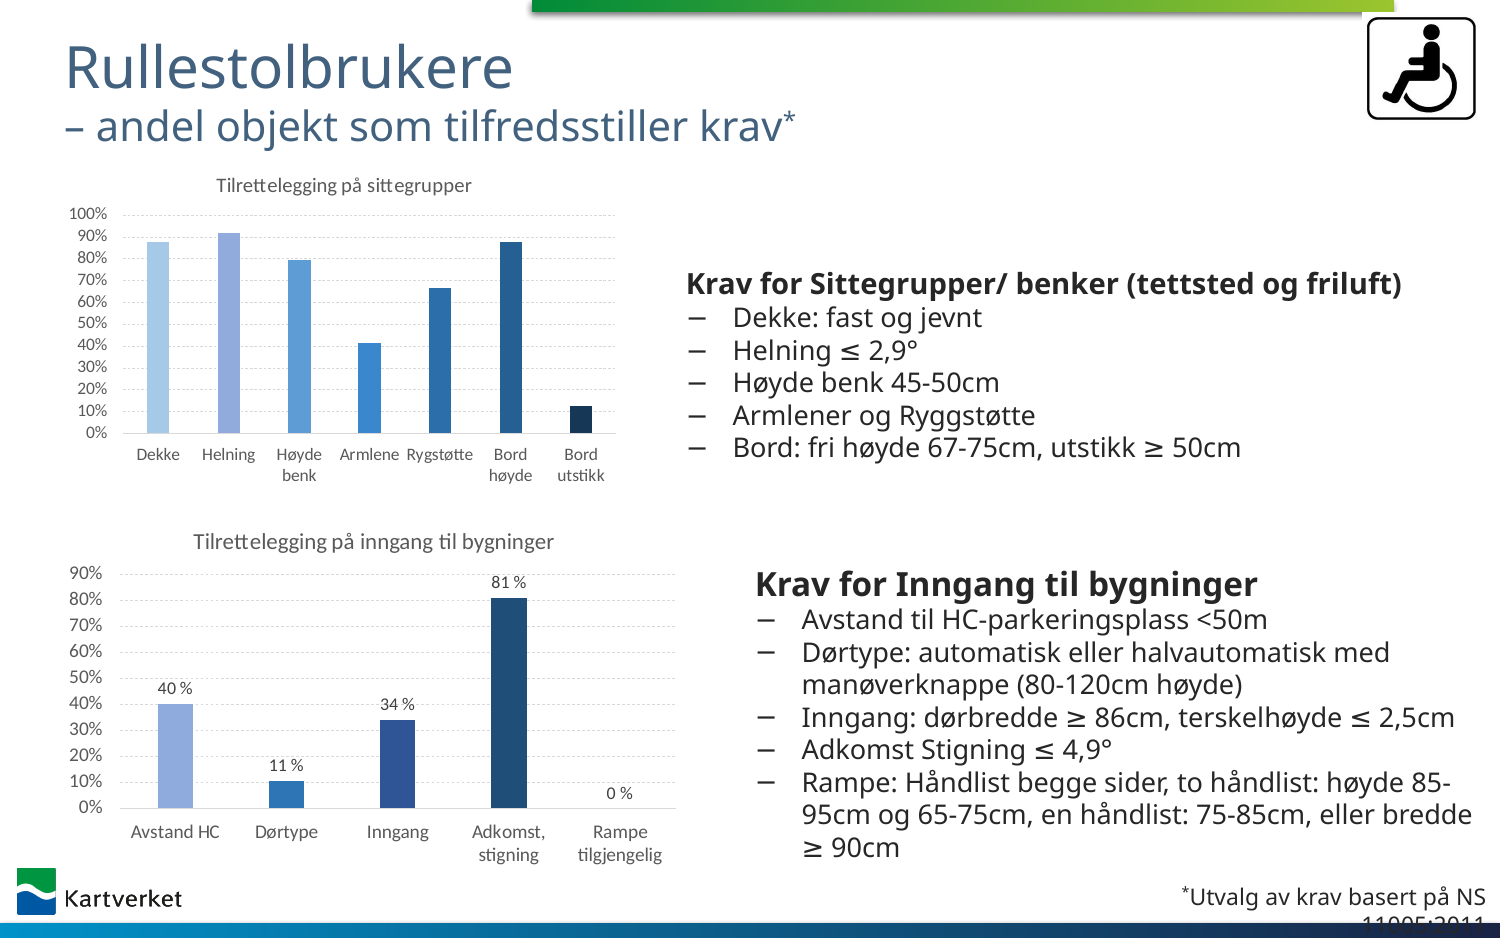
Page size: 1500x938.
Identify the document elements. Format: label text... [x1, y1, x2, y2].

text_box Krav for Sittegrupper/ benker (tettsted og friluft) Dekke: fast og jevnt Helning ≤ 2,9° Høyde benk 45-50cm Armlener og Ryggstøtte Bord: fri høyde 67-75cm, utstikk ≥ 50cm [670, 258, 1418, 471]
picture [62, 166, 626, 492]
text_box *Utvalg av krav basert på NS 11005:2011 [1068, 873, 1500, 938]
text_box Krav for Inngang til bygninger Avstand til HC-parkeringsplass <50m Dørtype: automatisk eller halvautomatisk med manøverknappe (80-120cm høyde) Inngang: dørbredde ≥ 86cm, terskelhøyde ≤ 2,5cm Adkomst Stigning ≤ 4,9° Rampe: Håndlist begge sider, to håndlist: høyde 85-95cm og 65-75cm, en håndlist: 75-85cm, eller bredde ≥ 90cm [740, 555, 1491, 870]
text_box Rullestolbrukere – andel objekt som tilfredsstiller krav* [49, 25, 1431, 158]
picture [62, 520, 687, 874]
picture [1362, 12, 1481, 126]
